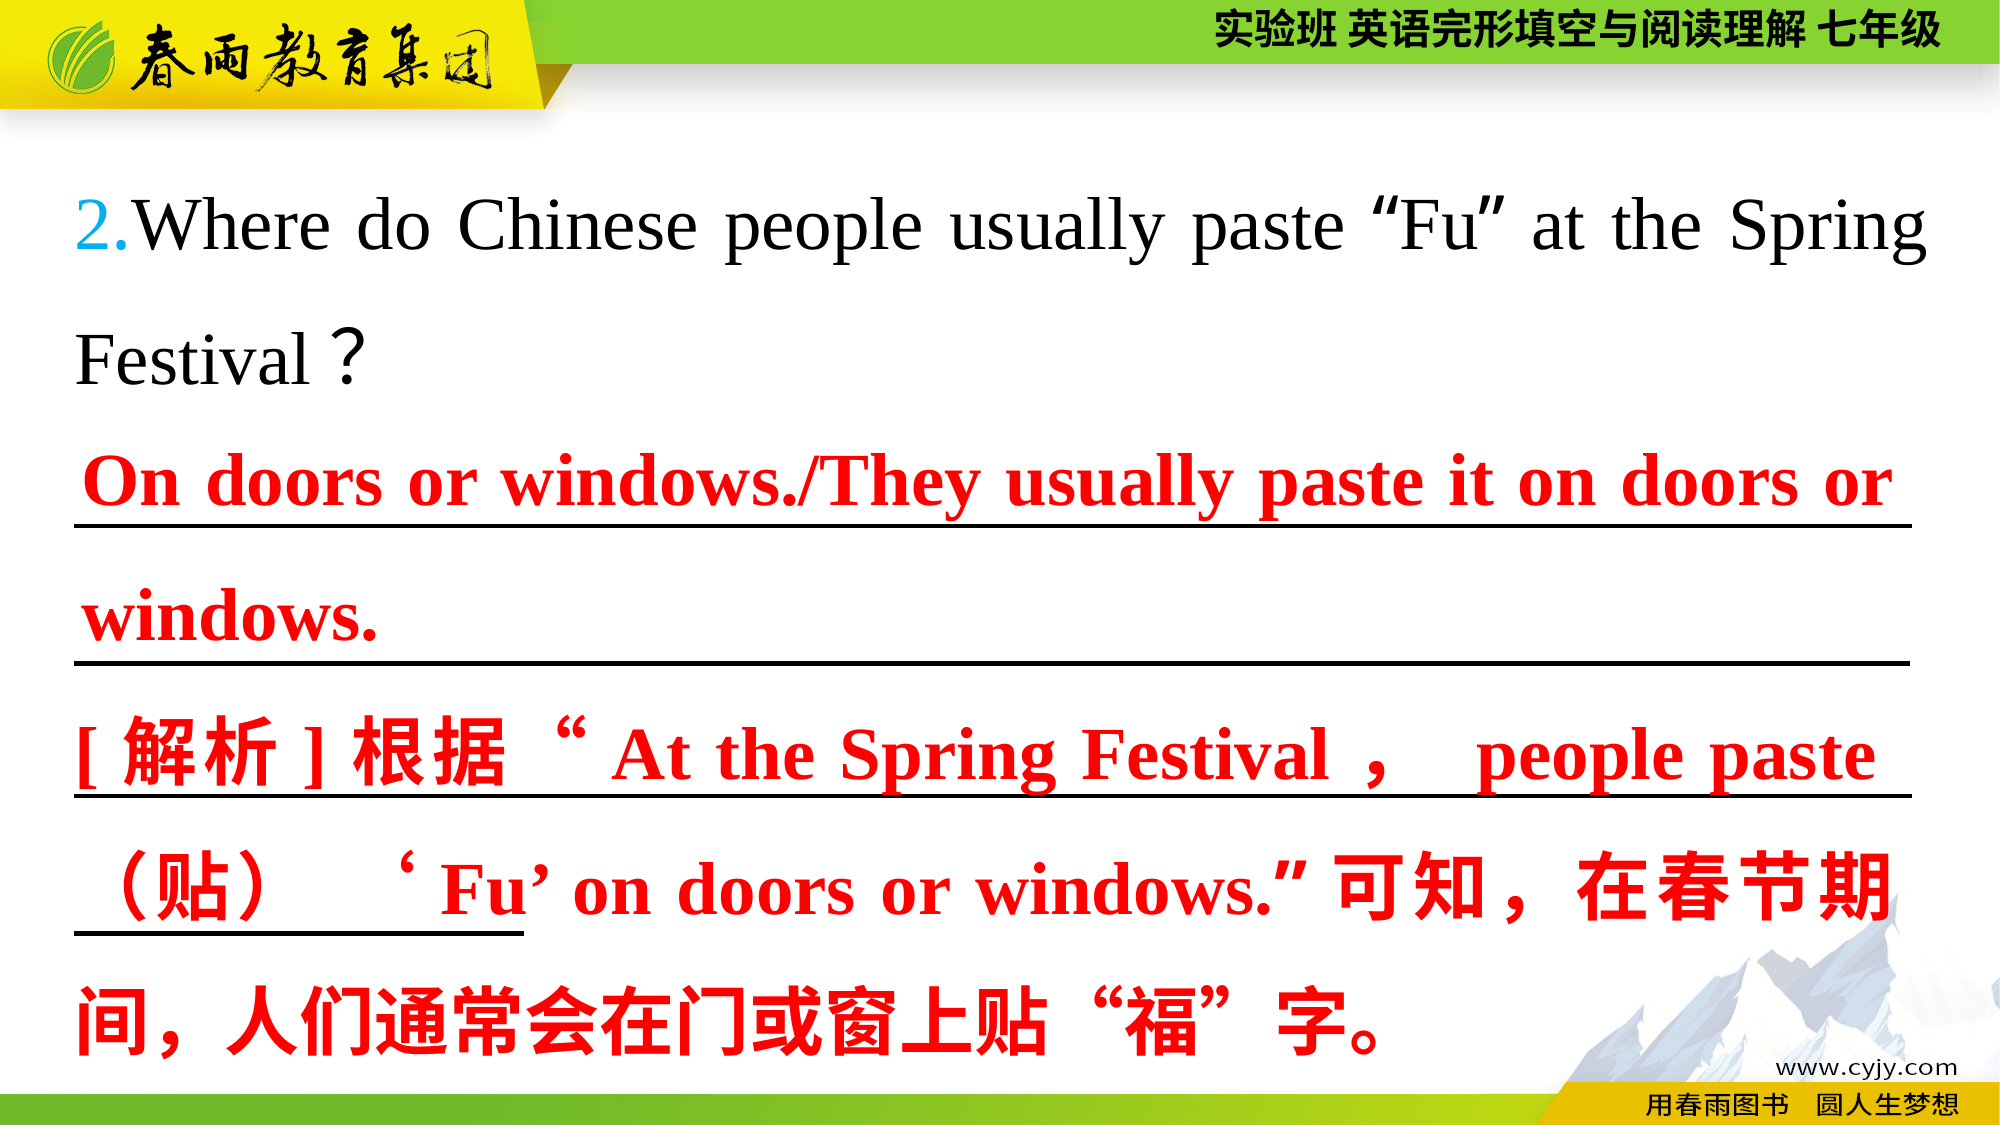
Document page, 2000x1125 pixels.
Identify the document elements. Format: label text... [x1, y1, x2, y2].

list 2.Where do Chinese people usually paste “Fu” at the Spring Festival？ _________________________________________________ _________________________________________________ [59, 122, 1944, 683]
text_box [解析]根据“At the Spring Festival， people paste（贴） ‘Fu’ on doors or windows.”可知，在春节期间，人们通常会在门或窗上贴“福”字。 [59, 651, 1910, 1072]
picture [0, 0, 2000, 1125]
text_box On doors or windows./They usually paste it on doors or windows. [66, 377, 1910, 651]
